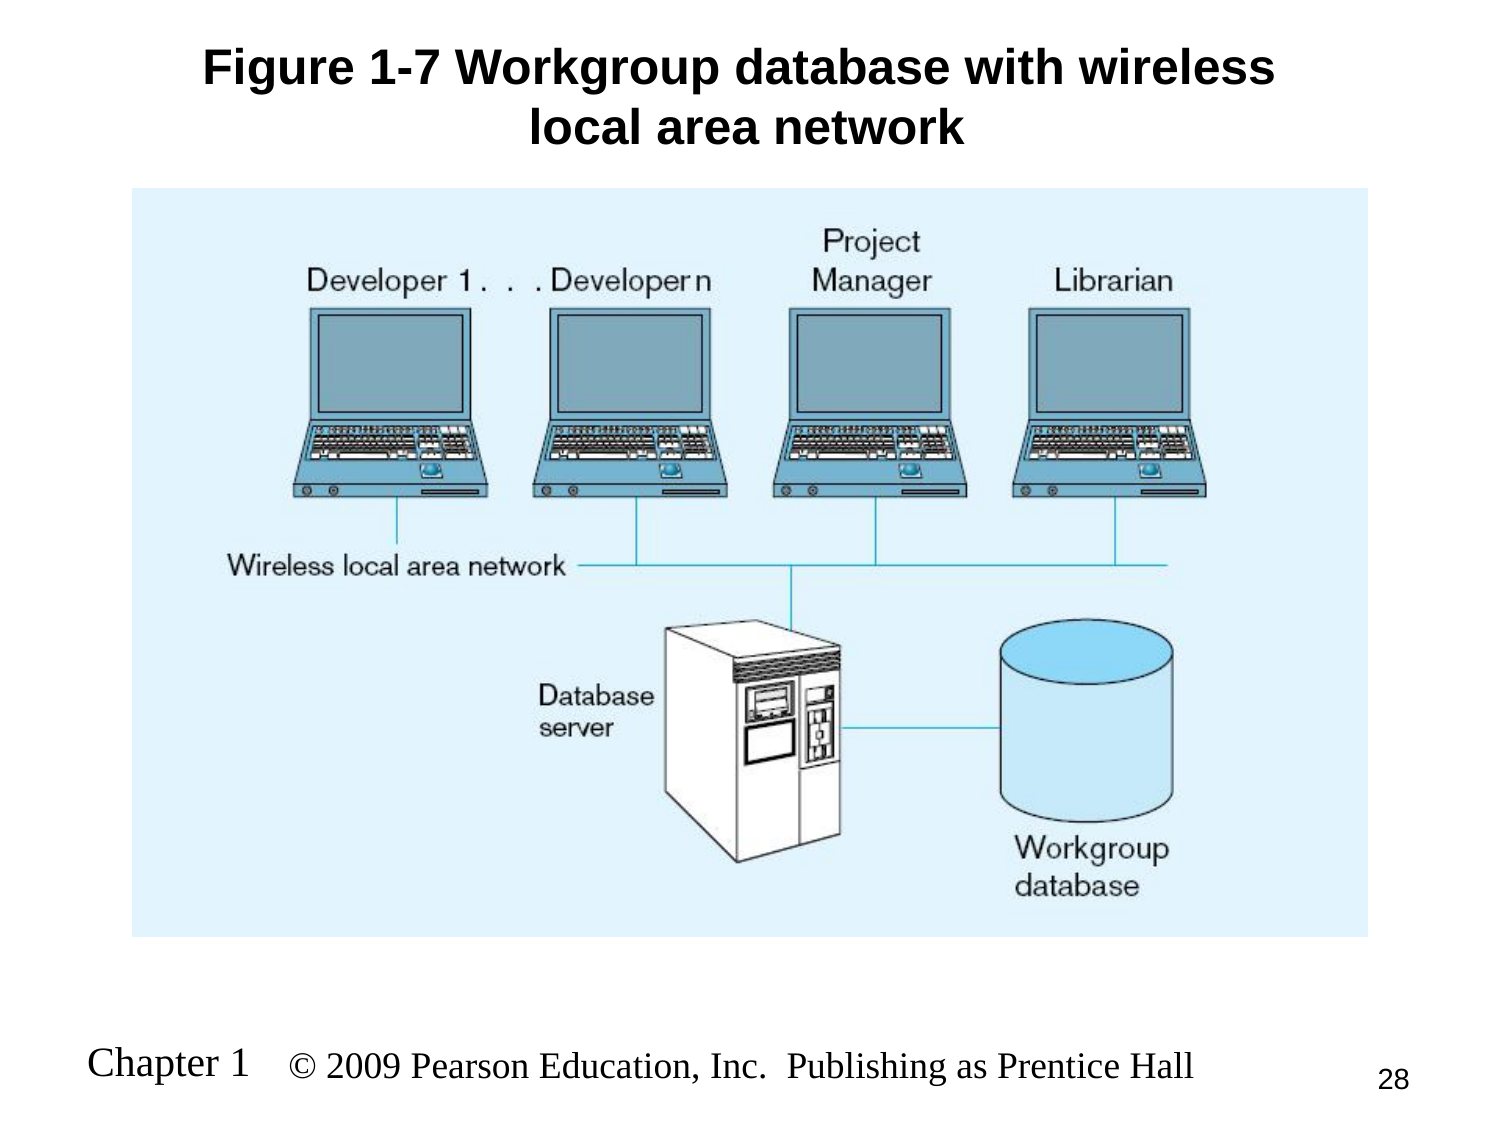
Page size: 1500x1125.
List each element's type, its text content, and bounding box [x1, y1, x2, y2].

text_box Figure 1-7 Workgroup database with wireless local area network [187, 27, 1306, 163]
slide_number 28 [1074, 1024, 1426, 1103]
picture [132, 187, 1368, 937]
